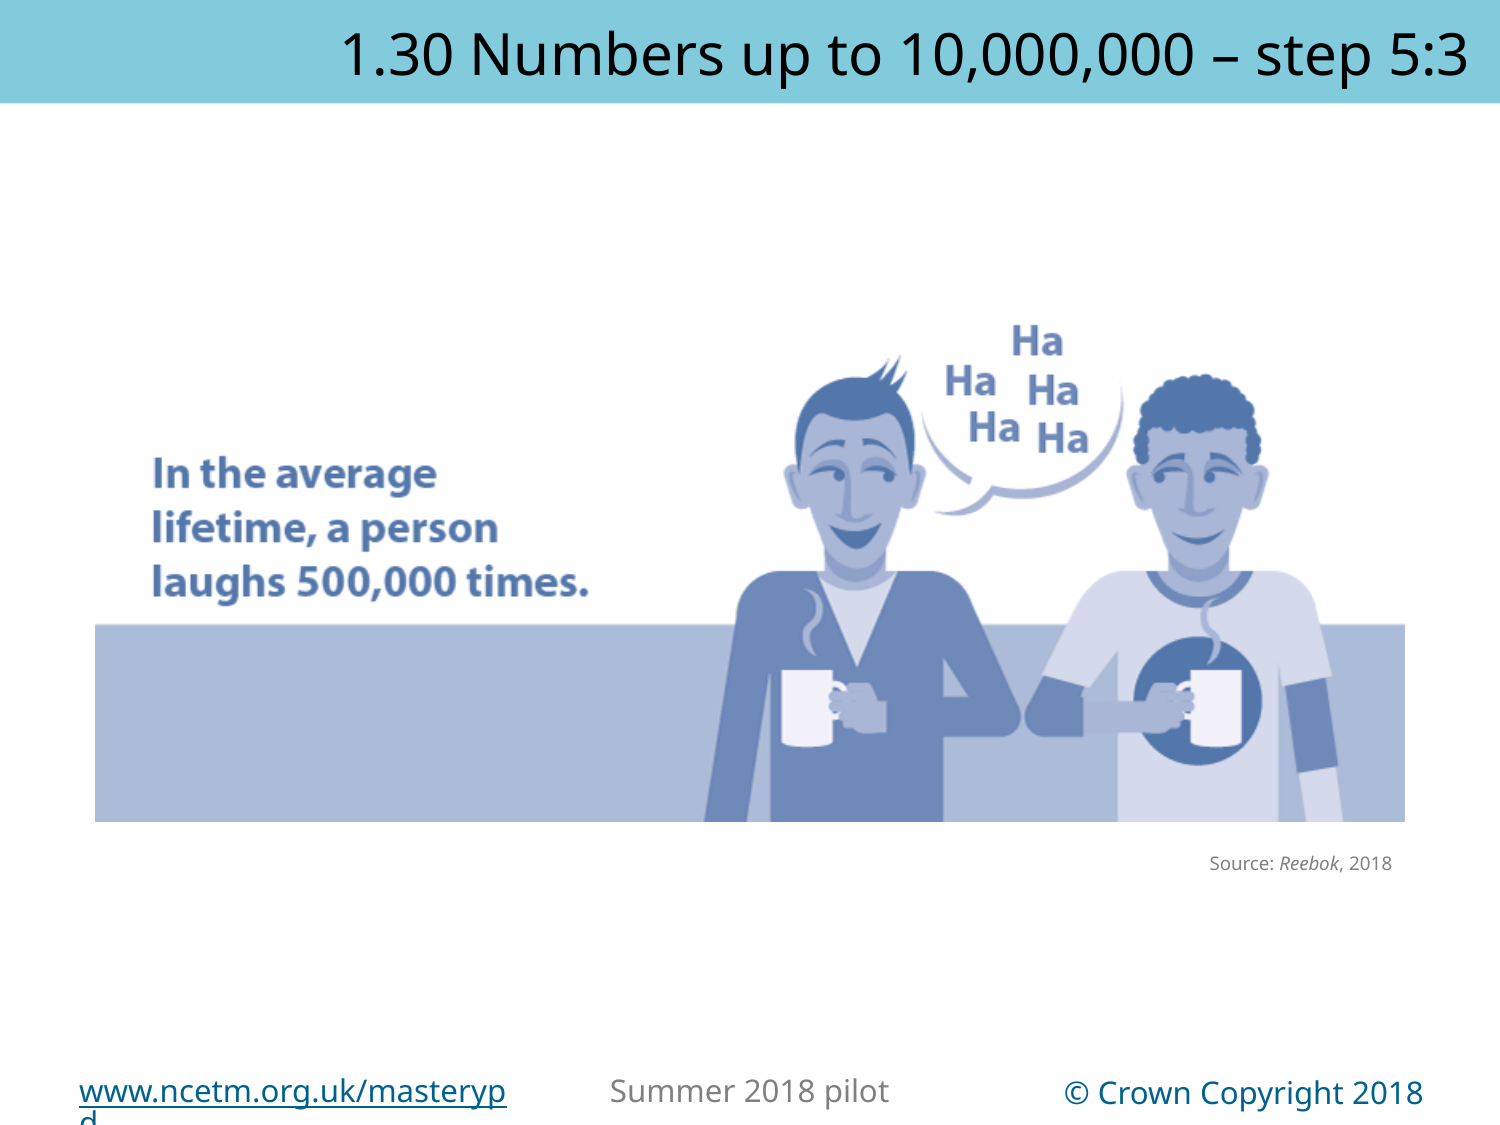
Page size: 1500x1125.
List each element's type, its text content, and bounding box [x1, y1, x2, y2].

text_box Source: Reebok, 2018 [1194, 847, 1408, 883]
list 1.30 Numbers up to 10,000,000 – step 5:3 [0, 0, 1500, 104]
picture [95, 302, 1405, 823]
